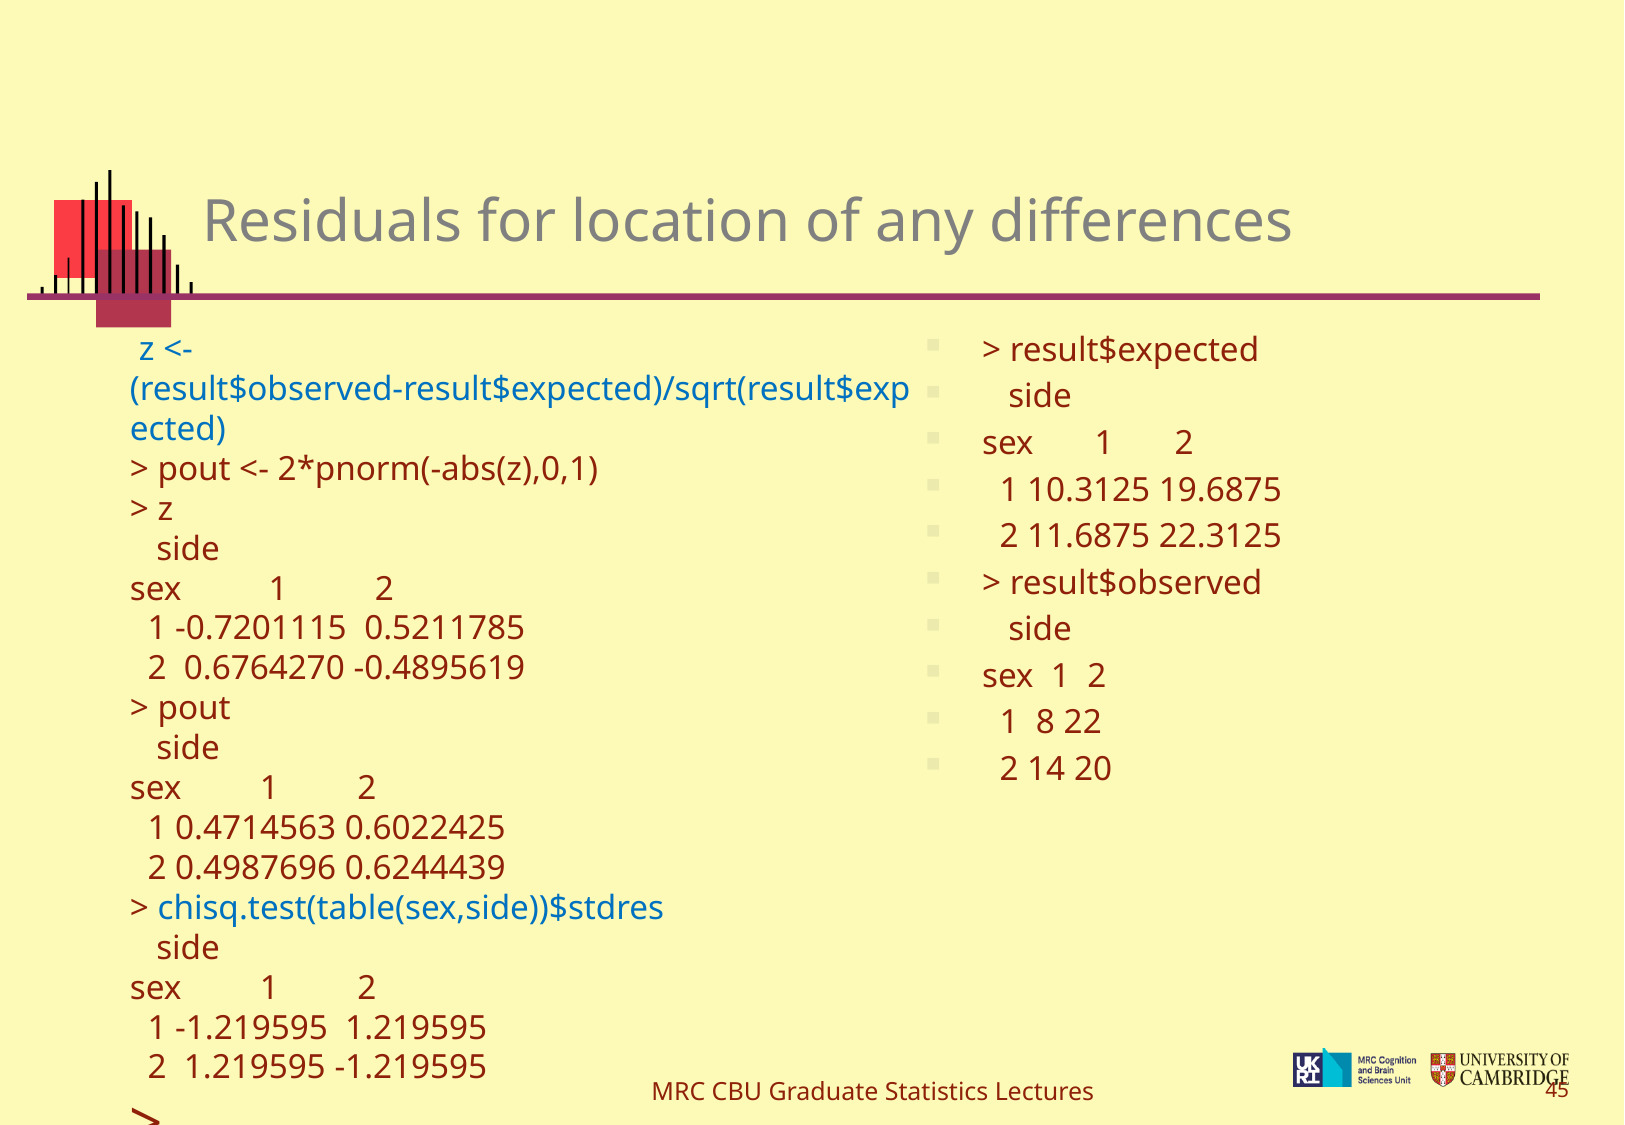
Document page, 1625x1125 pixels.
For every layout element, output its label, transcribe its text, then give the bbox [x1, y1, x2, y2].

title [204, 101, 1589, 289]
slide_number 45 [1285, 1037, 1585, 1113]
text_box Residuals for location of any differences [187, 175, 1309, 260]
text_box z <- (result$observed-result$expected)/sqrt(result$expected) > pout <- 2*pnorm(-abs(z),0,1) > z side sex 1 2 1 -0.7201115 0.5211785 2 0.6764270 -0.4895619 > pout side sex 1 2 1 0.4714563 0.6022425 2 0.4987696 0.6244439 > chisq.test(table(sex,side))$stdres side sex 1 2 1 -1.219595 1.219595 2 1.219595 -1.219595 > [115, 319, 928, 1125]
list > result$expected side sex 1 2 1 10.3125 19.6875 2 11.6875 22.3125 > result$observed side sex 1 2 1 8 22 2 14 20 [928, 320, 1589, 996]
footer MRC CBU Graduate Statistics Lectures [928, 1037, 1273, 1113]
